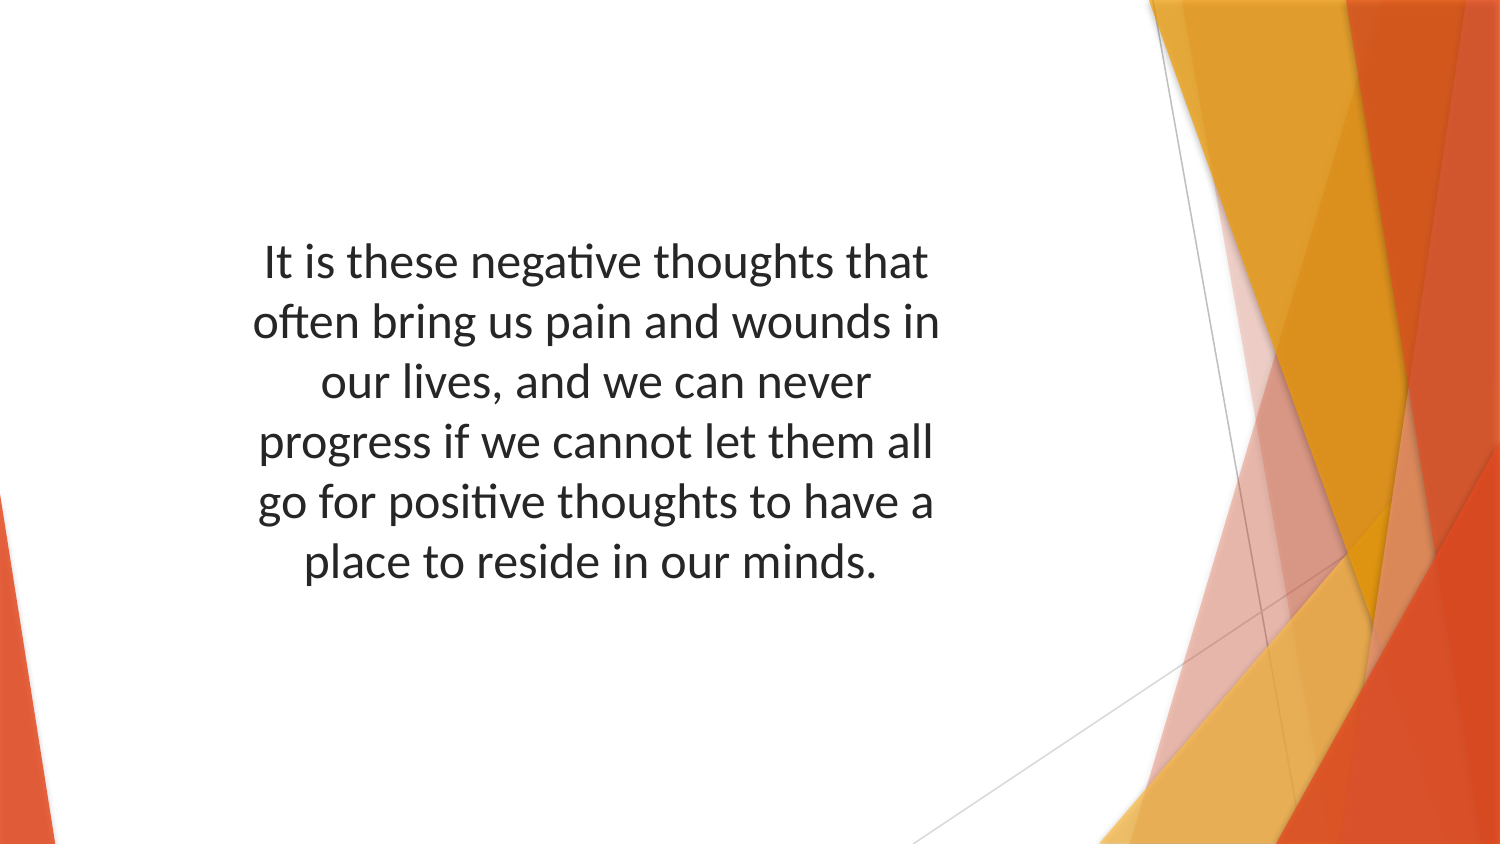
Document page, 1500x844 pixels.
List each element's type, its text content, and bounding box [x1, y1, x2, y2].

list It is these negative thoughts that often bring us pain and wounds in our lives, and we can never progress if we cannot let them all go for positive thoughts to have a place to reside in our minds. [230, 221, 963, 611]
